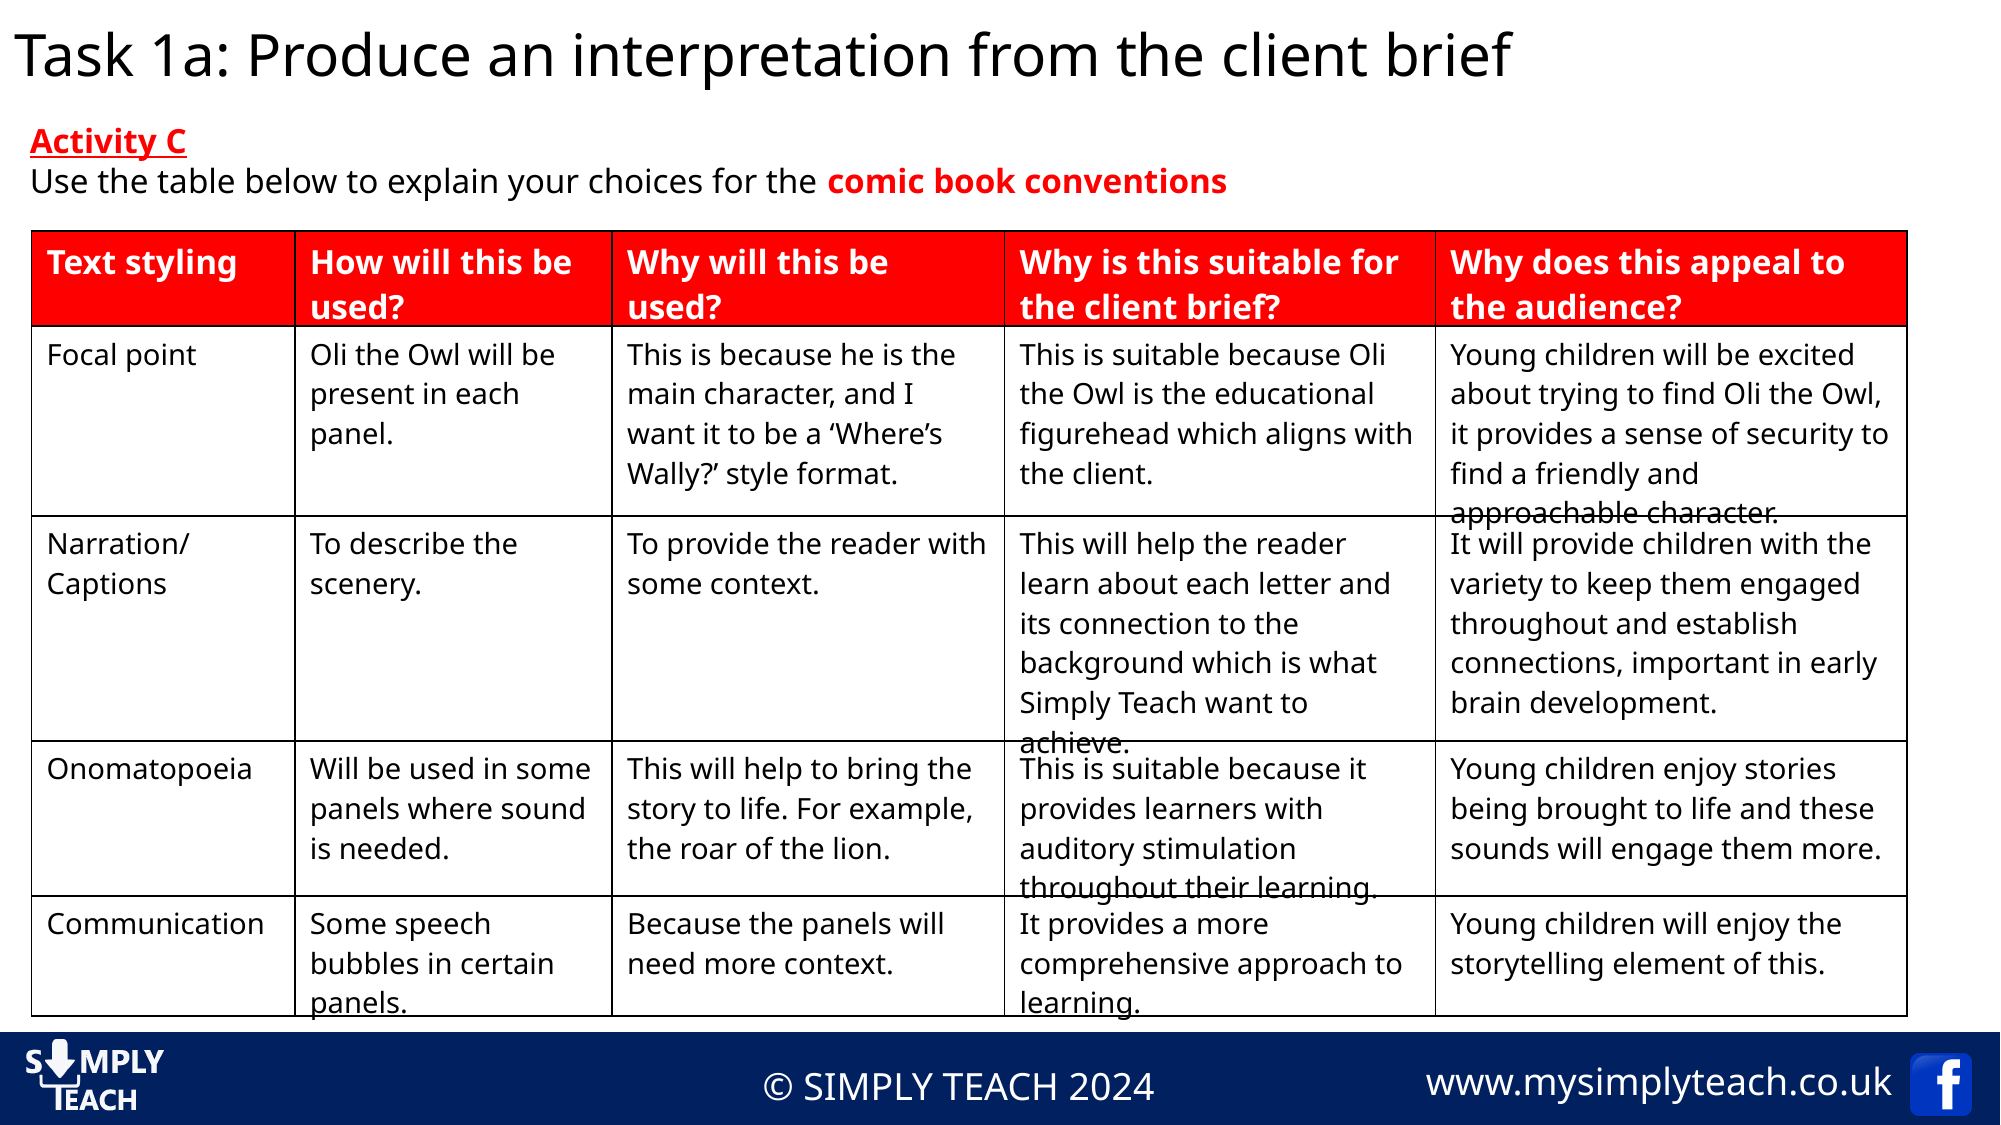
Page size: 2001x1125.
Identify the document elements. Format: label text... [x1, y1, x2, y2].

table_cell Onomatopoeia [32, 742, 294, 895]
table_cell It provides a more comprehensive approach to learning. [1005, 897, 1435, 1015]
picture [1907, 1050, 1976, 1119]
picture [15, 1033, 182, 1122]
table_cell This will help to bring the story to life. For example, the roar of the lion. [613, 742, 1004, 895]
table_cell Young children enjoy stories being brought to life and these sounds will engage them more. [1436, 742, 1906, 895]
text_box Task 1a: Produce an interpretation from the client brief [0, 10, 2000, 96]
table_cell This is suitable because it provides learners with auditory stimulation throughout their learning. [1005, 742, 1435, 895]
text_box Activity C Use the table below to explain your choices for the comic book conventions [15, 112, 1961, 208]
table_header How will this be used? [296, 232, 611, 325]
table_cell It will provide children with the variety to keep them engaged throughout and establish connections, important in early brain development. [1436, 517, 1906, 740]
table_cell Narration/ Captions [32, 517, 294, 740]
table_cell Communication [32, 897, 294, 1015]
table_cell Young children will enjoy the storytelling element of this. [1436, 897, 1906, 1015]
table_header Why does this appeal to the audience? [1436, 232, 1906, 325]
table_header Text styling [32, 232, 294, 325]
table_header Why is this suitable for the client brief? [1005, 232, 1435, 325]
text_box [0, 1032, 2000, 1125]
table_cell This is because he is the main character, and I want it to be a ‘Where’s Wally?’ style format. [613, 327, 1004, 515]
table_cell To provide the reader with some context. [613, 517, 1004, 740]
table_cell Young children will be excited about trying to find Oli the Owl, it provides a sense of security to find a friendly and approachable character. [1436, 327, 1906, 515]
table_cell Will be used in some panels where sound is needed. [296, 742, 611, 895]
table_cell Some speech bubbles in certain panels. [296, 897, 611, 1015]
table_cell To describe the scenery. [296, 517, 611, 740]
table_cell This will help the reader learn about each letter and its connection to the background which is what Simply Teach want to achieve. [1005, 517, 1435, 740]
table_header Why will this be used? [613, 232, 1004, 325]
table_cell This is suitable because Oli the Owl is the educational figurehead which aligns with the client. [1005, 327, 1435, 515]
text_box © SIMPLY TEACH 2024 [621, 1055, 1296, 1115]
table_cell Oli the Owl will be present in each panel. [296, 327, 611, 515]
table_cell Because the panels will need more context. [613, 897, 1004, 1015]
table_cell Focal point [32, 327, 294, 515]
text_box www.mysimplyteach.co.uk [1411, 1050, 1907, 1111]
